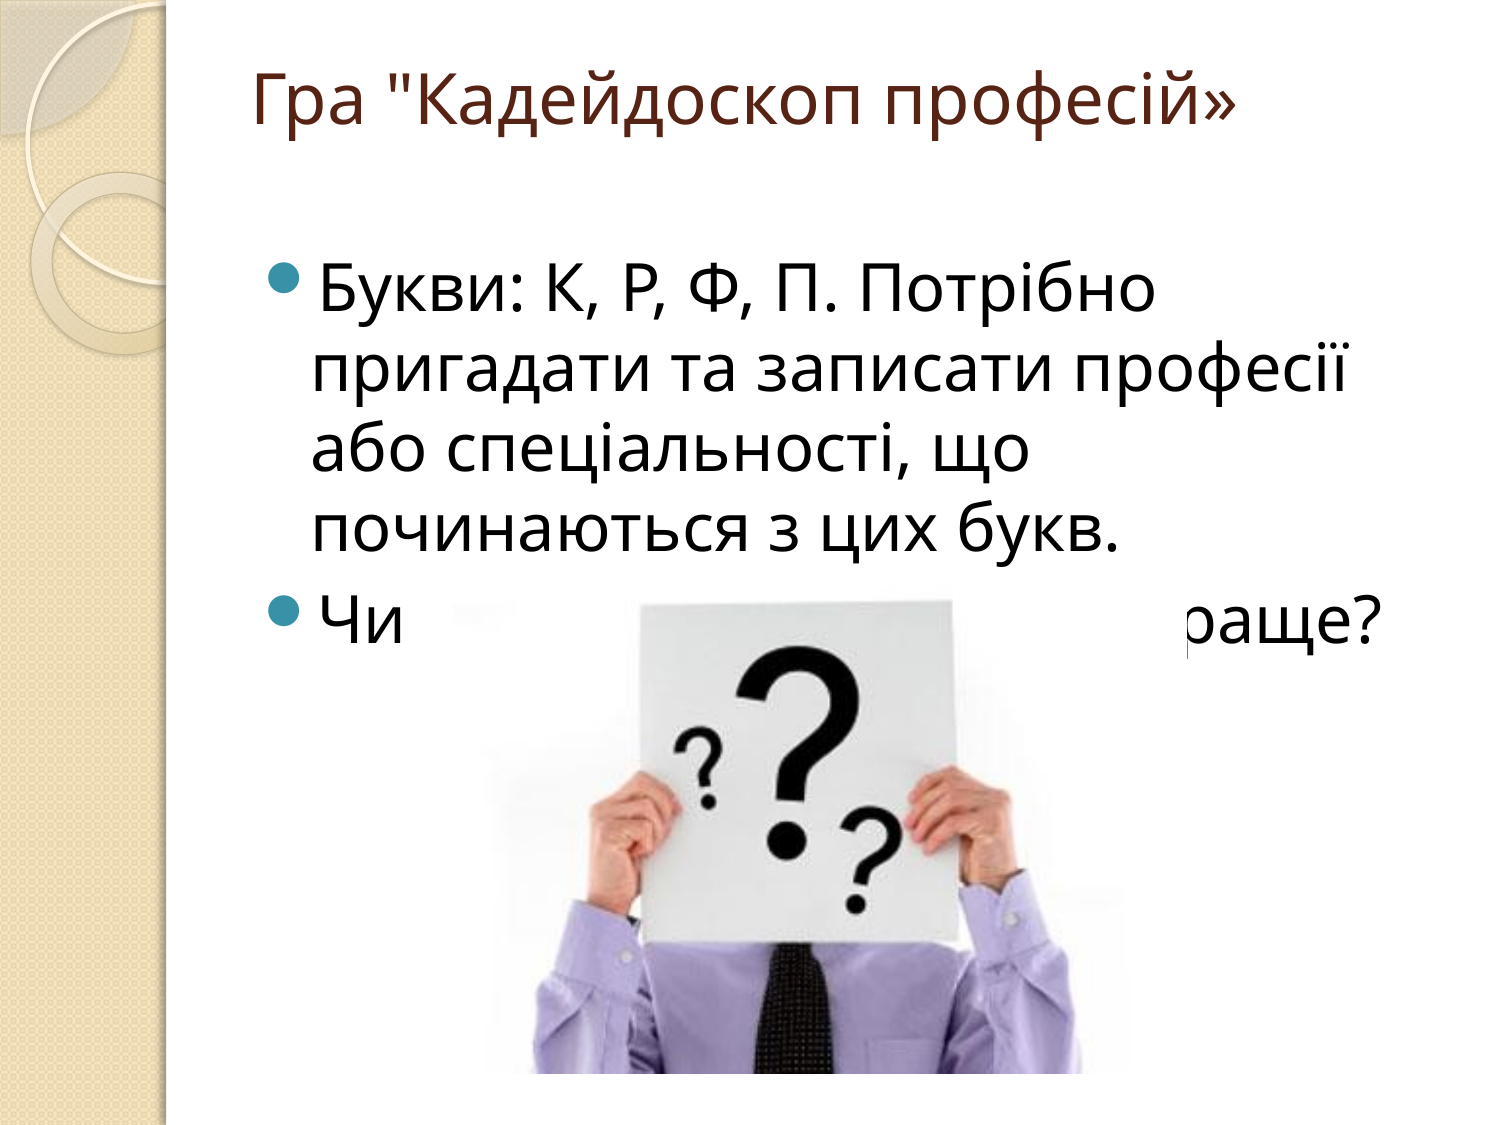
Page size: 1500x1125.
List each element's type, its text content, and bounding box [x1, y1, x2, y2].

list Букви: К, Р, Ф, П. Потрібно пригадати та записати професії або спеціальності, що починаються з цих букв. Чия команда це зробить краще? [235, 237, 1466, 1026]
picture [407, 585, 1188, 1074]
title Гра "Кадейдоскоп професій» [235, 45, 1466, 233]
